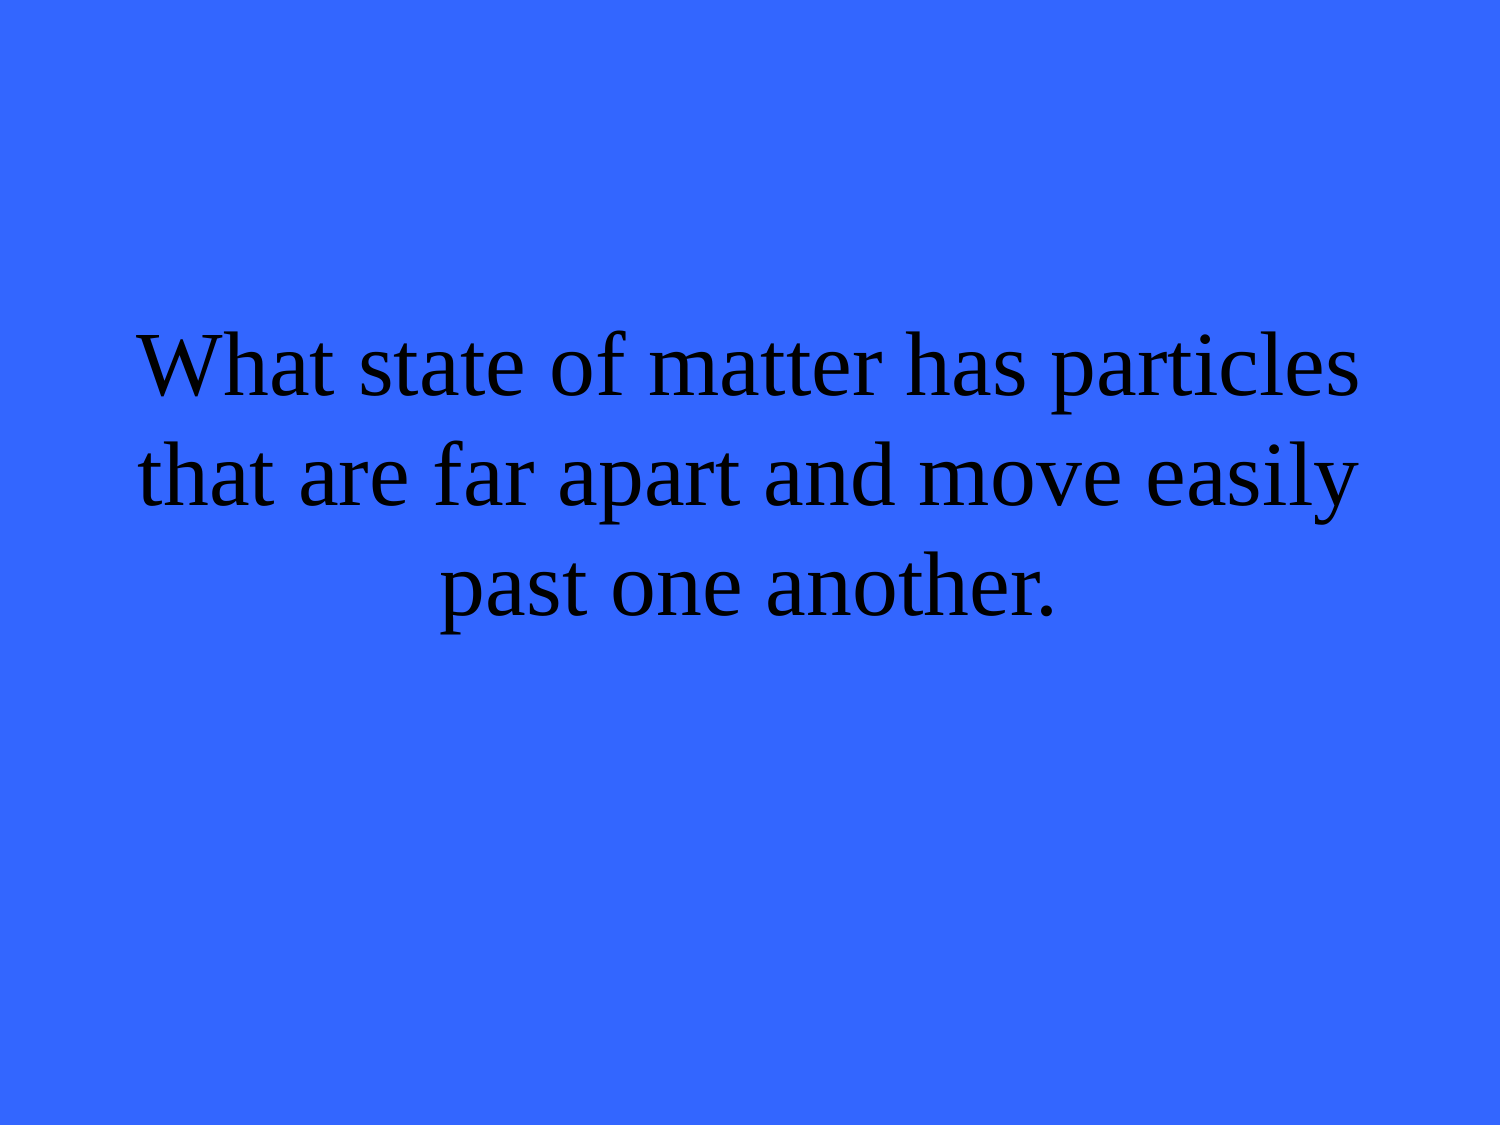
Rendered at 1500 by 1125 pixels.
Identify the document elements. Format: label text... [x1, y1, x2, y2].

title What state of matter has particles that are far apart and move easily past one another. [112, 374, 1388, 563]
